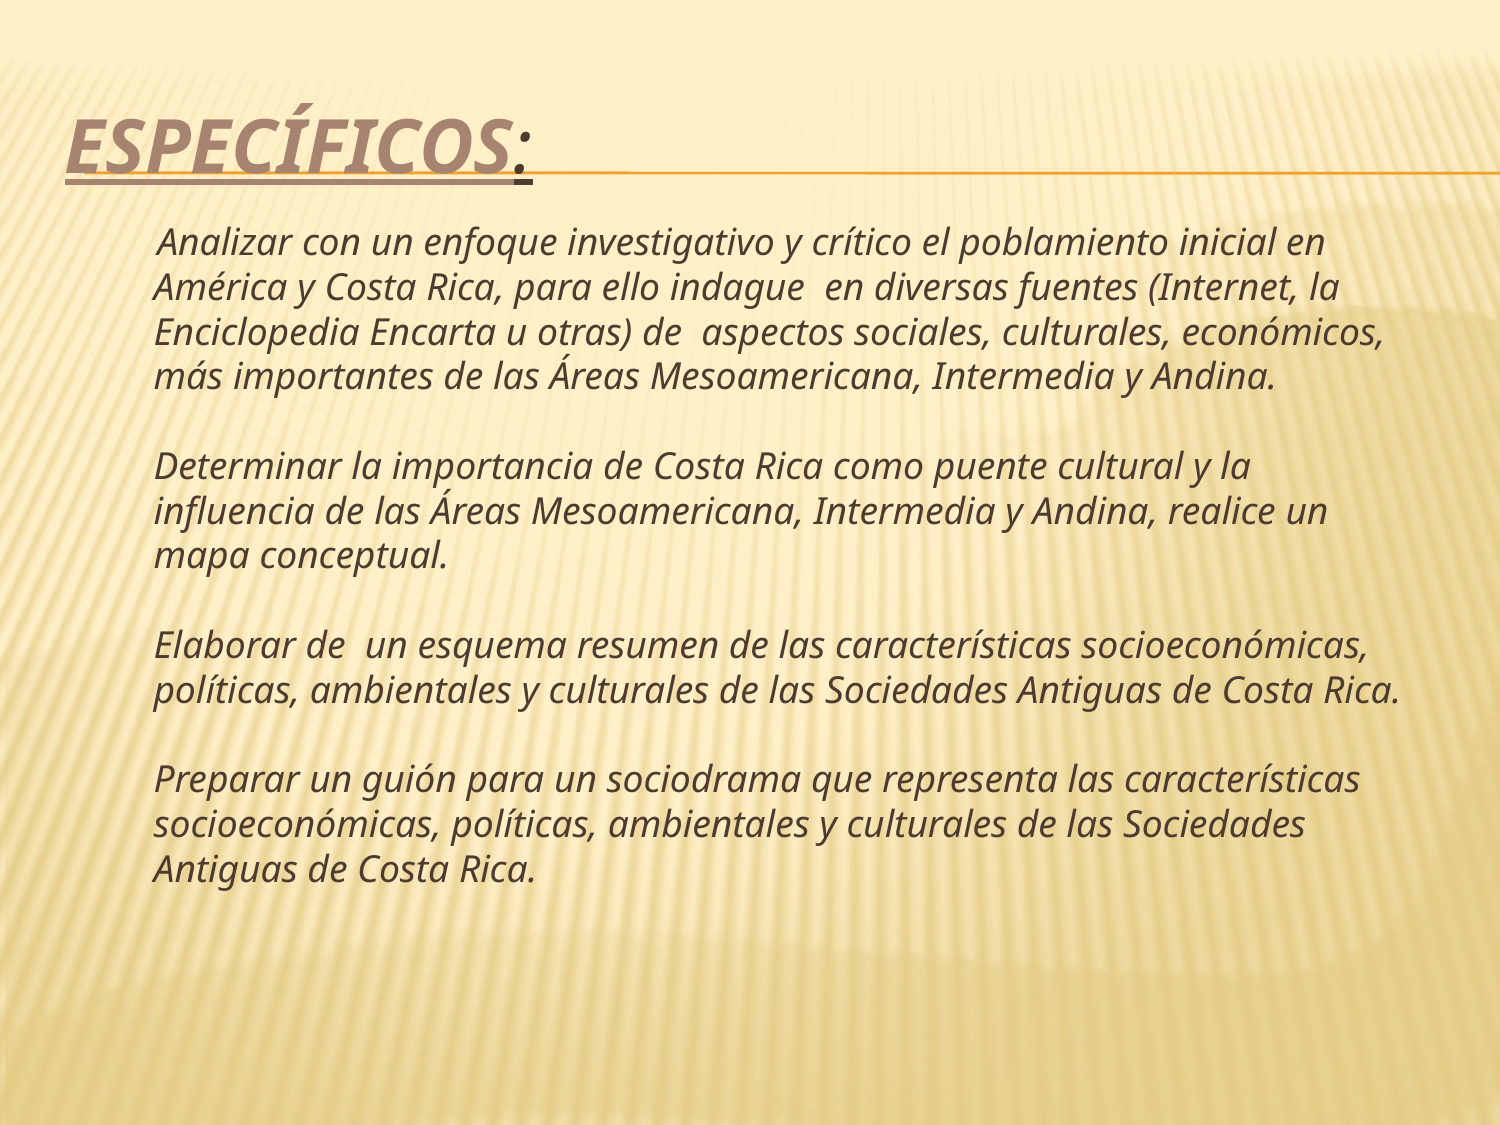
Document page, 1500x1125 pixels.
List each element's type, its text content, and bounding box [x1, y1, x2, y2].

title Específicos: [50, 75, 1475, 213]
list Analizar con un enfoque investigativo y crítico el poblamiento inicial en América y Costa Rica, para ello indague en diversas fuentes (Internet, la Enciclopedia Encarta u otras) de aspectos sociales, culturales, económicos, más importantes de las Áreas Mesoamericana, Intermedia y Andina. Determinar la importancia de Costa Rica como puente cultural y la influencia de las Áreas Mesoamericana, Intermedia y Andina, realice un mapa conceptual. Elaborar de un esquema resumen de las características socioeconómicas, políticas, ambientales y culturales de las Sociedades Antiguas de Costa Rica. Preparar un guión para un sociodrama que representa las características socioeconómicas, políticas, ambientales y culturales de las Sociedades Antiguas de Costa Rica. [93, 210, 1425, 1043]
